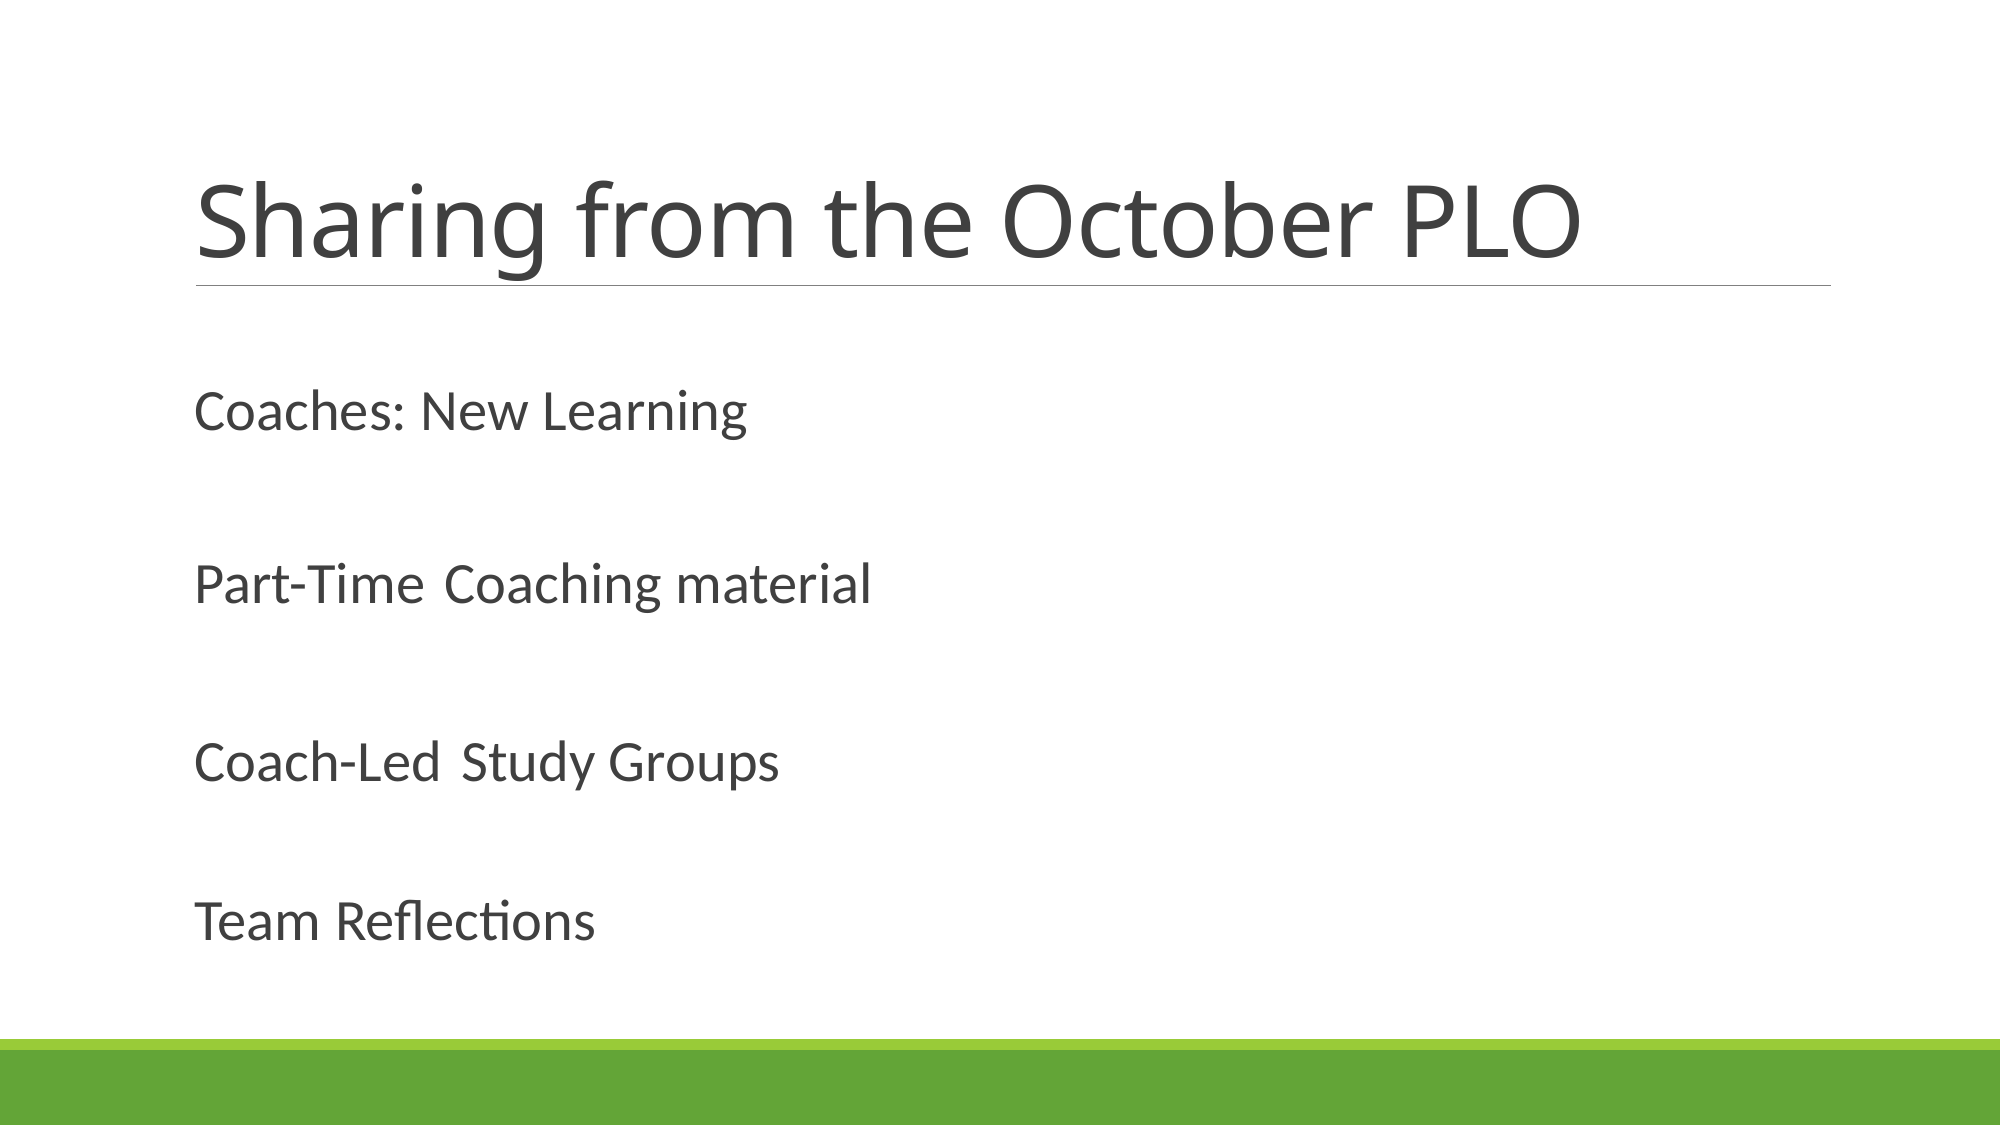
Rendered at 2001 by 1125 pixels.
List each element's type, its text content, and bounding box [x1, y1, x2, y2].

title Sharing from the October PLO [180, 47, 1830, 285]
list Coaches: New Learning Part-Time Coaching material Coach-Led Study Groups Team Reflections [180, 302, 1830, 963]
